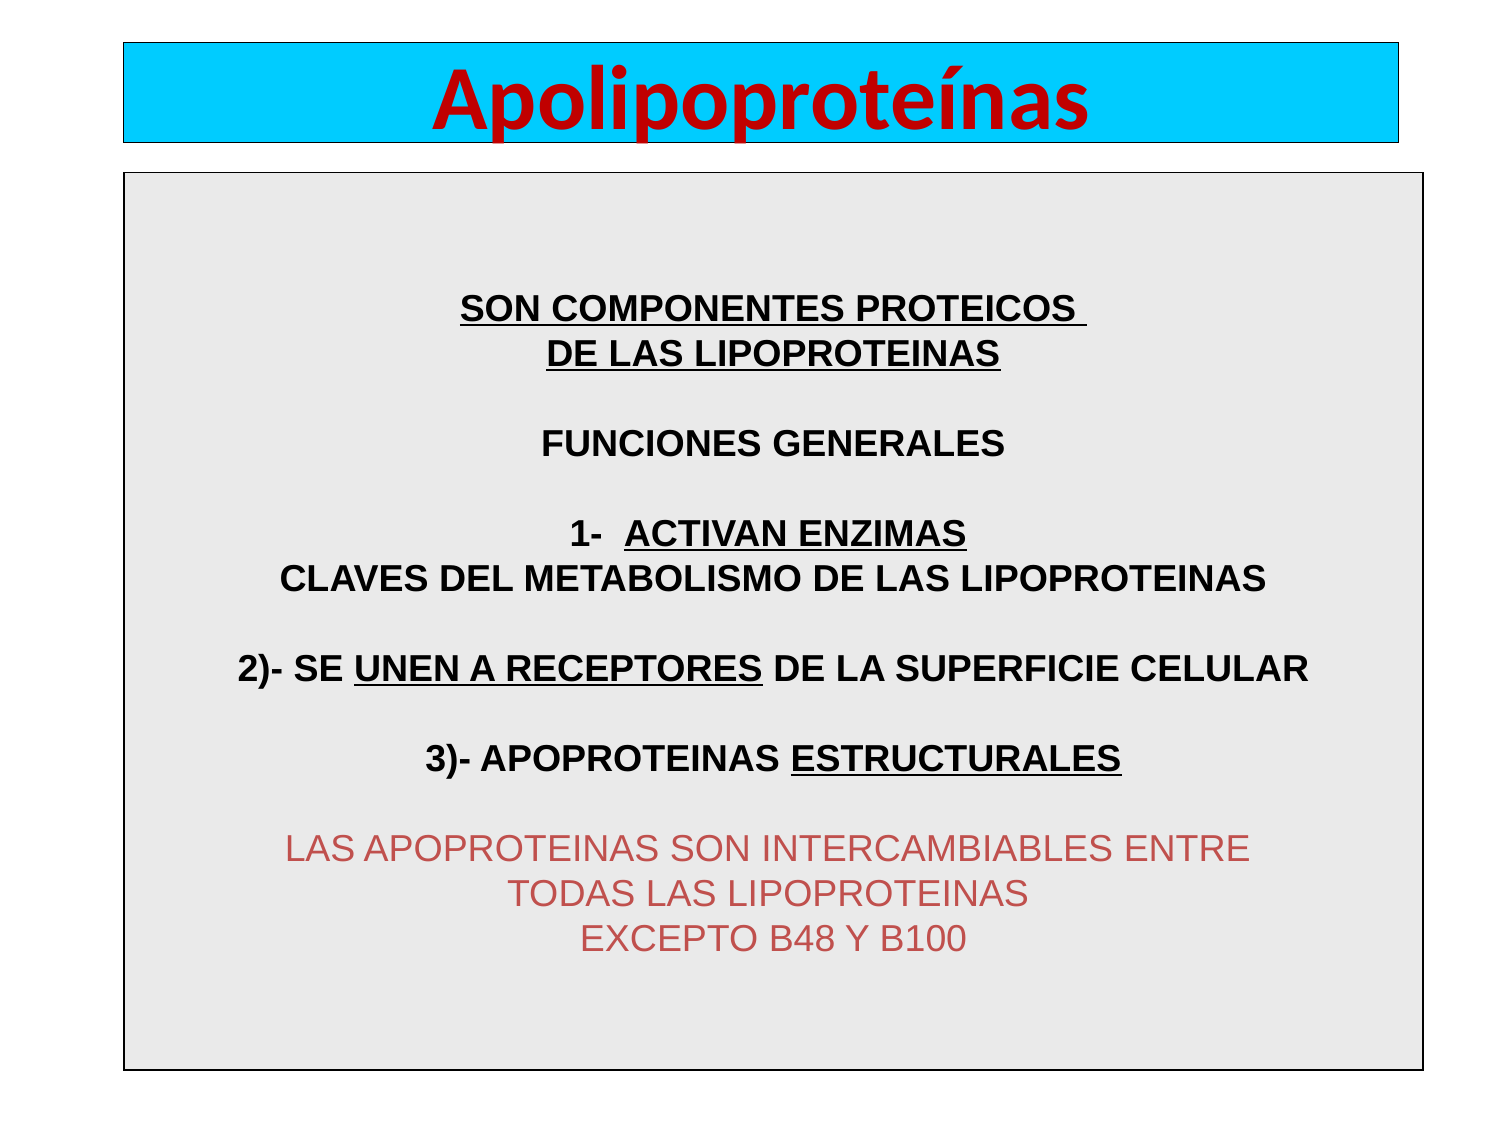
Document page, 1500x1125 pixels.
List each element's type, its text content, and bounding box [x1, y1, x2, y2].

text_box SON COMPONENTES PROTEICOS DE LAS LIPOPROTEINAS FUNCIONES GENERALES 1- ACTIVAN ENZIMAS CLAVES DEL METABOLISMO DE LAS LIPOPROTEINAS 2)- SE UNEN A RECEPTORES DE LA SUPERFICIE CELULAR 3)- APOPROTEINAS ESTRUCTURALES LAS APOPROTEINAS SON INTERCAMBIABLES ENTRE TODAS LAS LIPOPROTEINAS EXCEPTO B48 Y B100 [123, 172, 1424, 1071]
title Apolipoproteínas [123, 42, 1399, 143]
